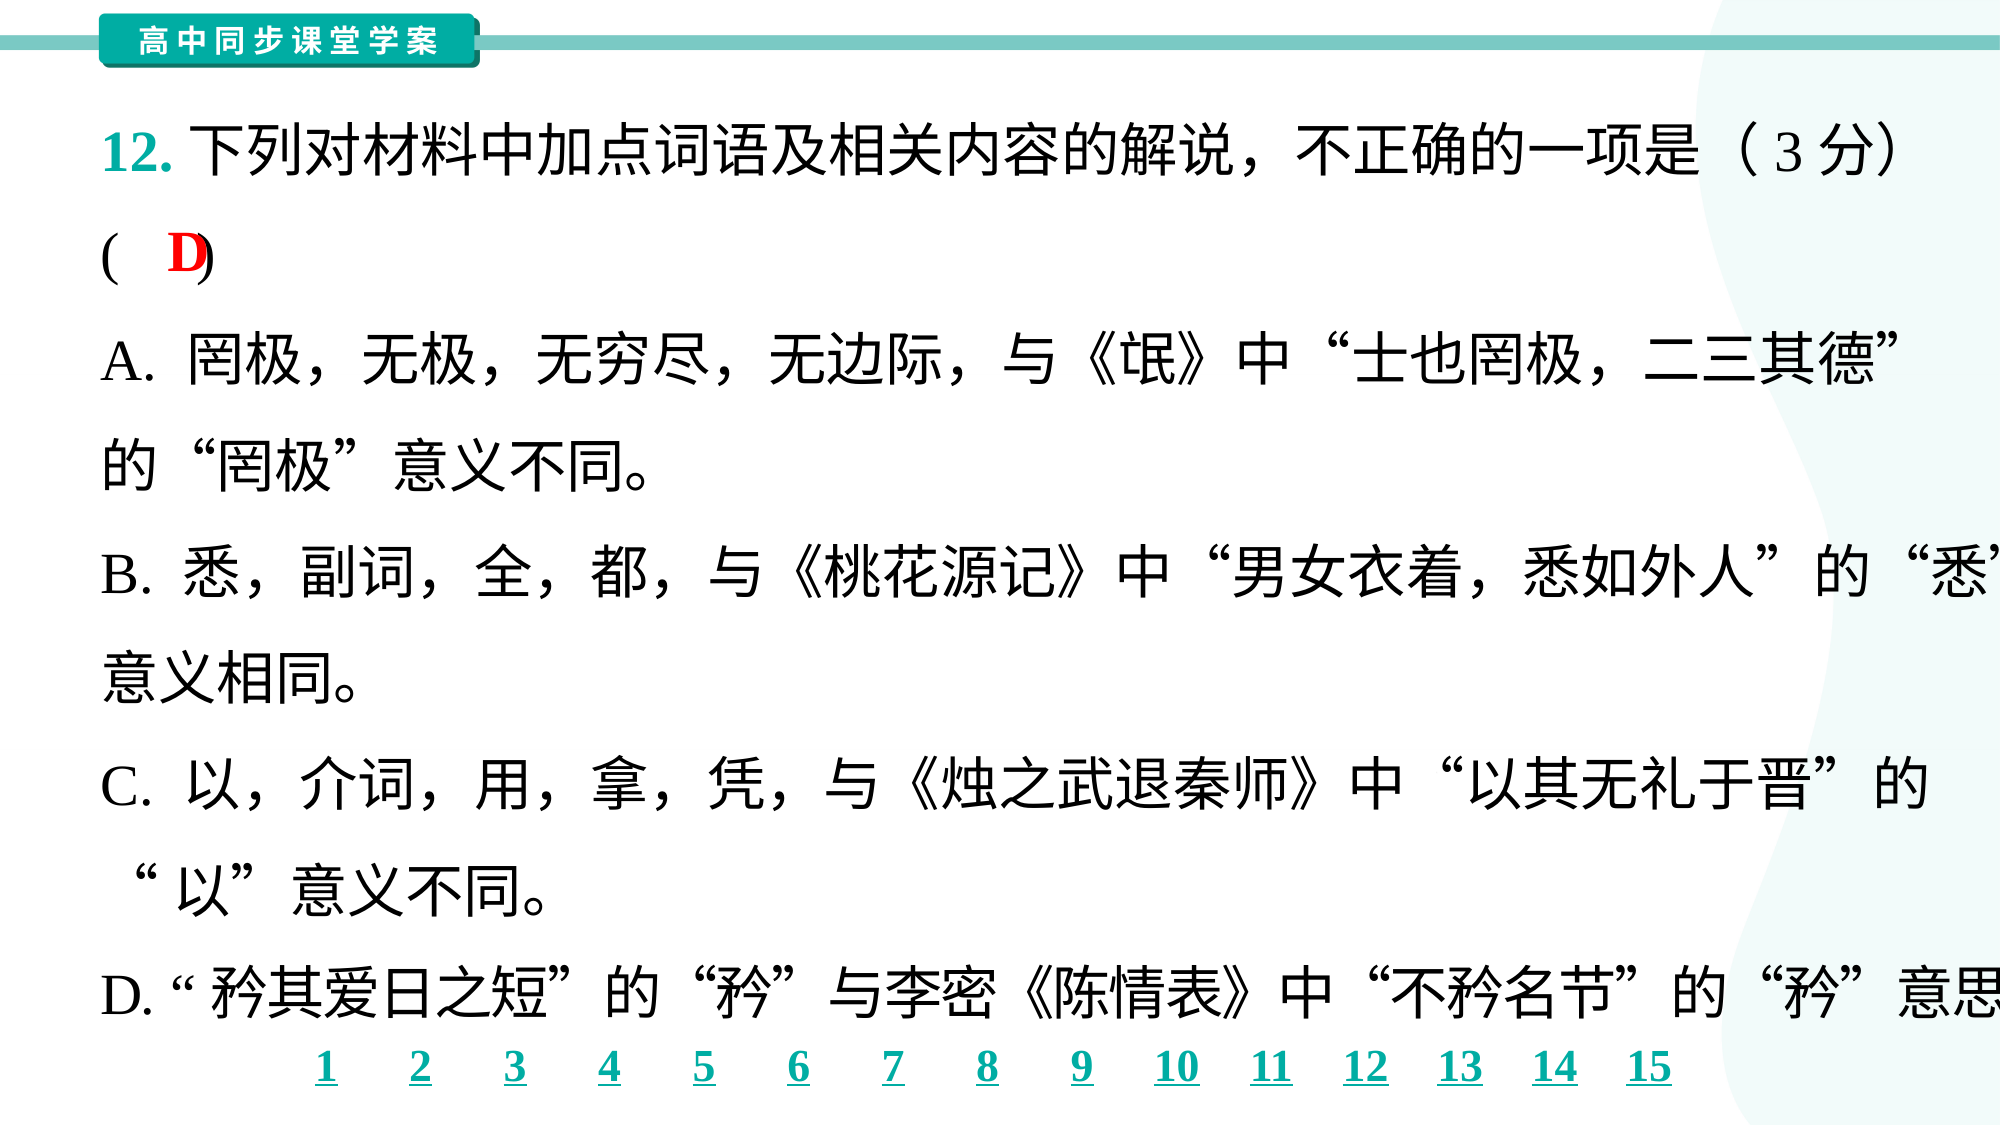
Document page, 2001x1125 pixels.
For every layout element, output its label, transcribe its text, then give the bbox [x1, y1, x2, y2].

picture [0, 0, 2000, 1125]
text_box 12.下列对材料中加点词语及相关内容的解说，不正确的一项是（3分） ( ) [100, 76, 1899, 274]
text_box D [145, 180, 231, 273]
text_box A. 罔极，无极，无穷尽，无边际，与《氓》中“士也罔极，二三其德” 的“罔极”意义不同。 B. 悉，副词，全，都，与《桃花源记》中“男女衣着，悉如外人”的“悉” 意义相同。 C. 以，介词，用，拿，凭，与《烛之武退秦师》中“以其无礼于晋”的 “以”意义不同。 D. “矜其爱日之短”的“矜”与李密《陈情表》中“不矜名节”的“矜”意思相同。 [100, 286, 1899, 1015]
